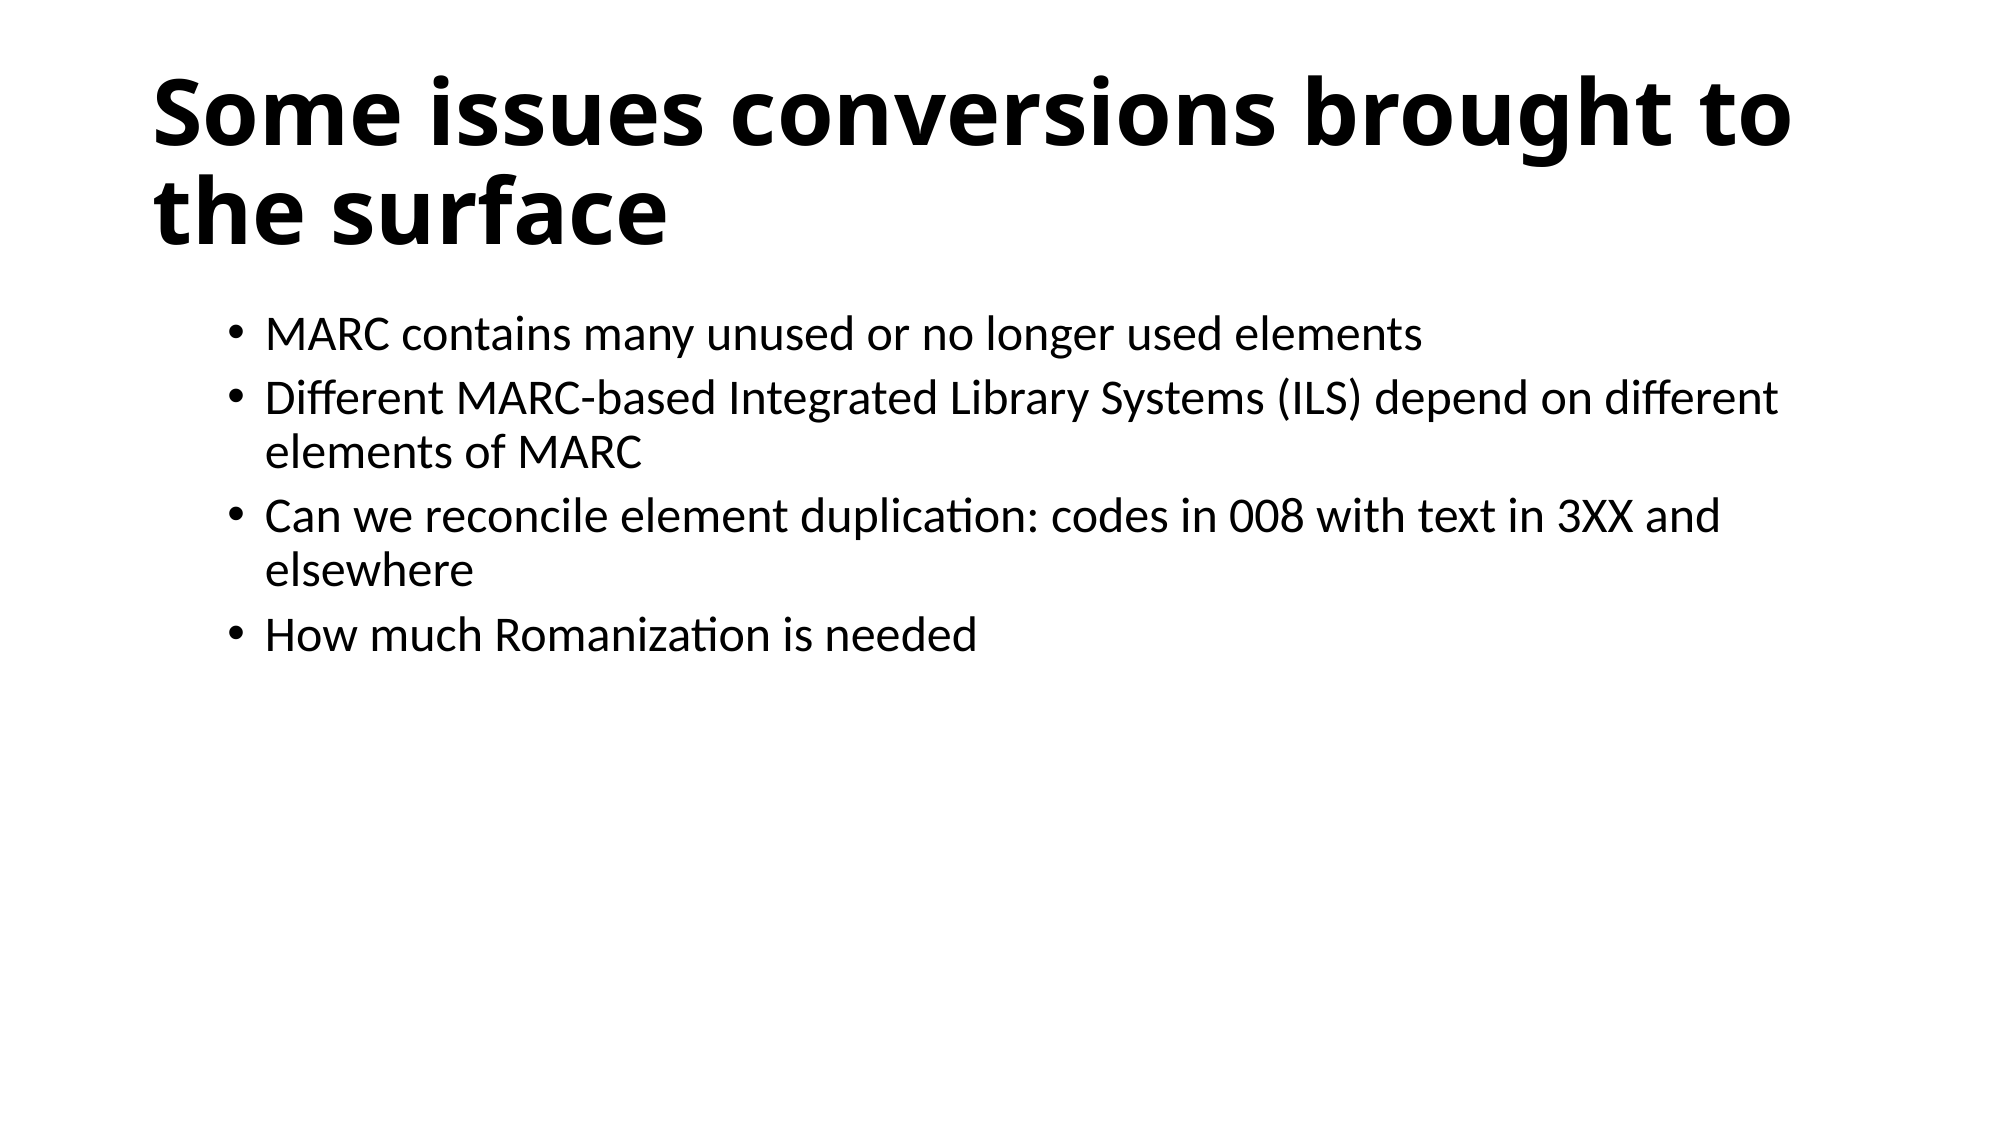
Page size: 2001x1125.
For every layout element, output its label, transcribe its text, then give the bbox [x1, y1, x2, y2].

list MARC contains many unused or no longer used elements Different MARC-based Integrated Library Systems (ILS) depend on different elements of MARC Can we reconcile element duplication: codes in 008 with text in 3XX and elsewhere How much Romanization is needed [137, 299, 1863, 1014]
title Some issues conversions brought to the surface [137, 56, 1863, 275]
